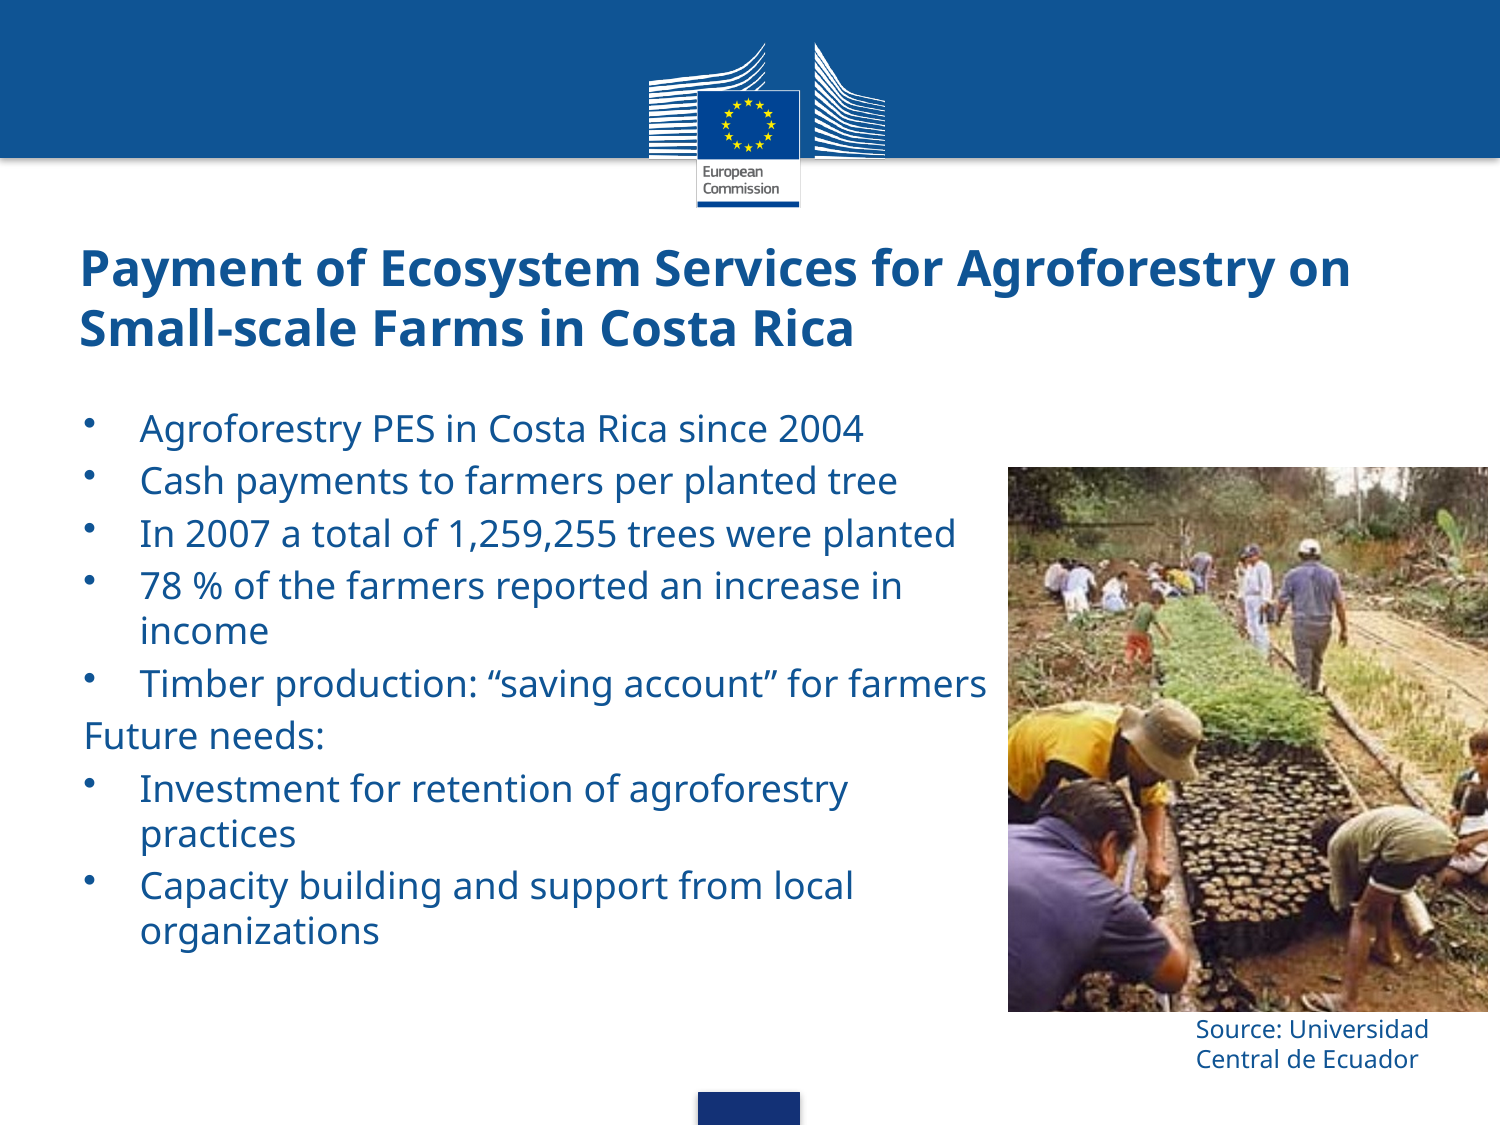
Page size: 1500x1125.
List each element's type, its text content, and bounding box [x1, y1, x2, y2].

picture [1008, 467, 1488, 1012]
text_box Source: Universidad Central de Ecuador [1181, 1006, 1500, 1082]
picture [649, 42, 885, 208]
list Agroforestry PES in Costa Rica since 2004 Cash payments to farmers per planted tree In 2007 a total of 1,259,255 trees were planted 78 % of the farmers reported an increase in income Timber production: “saving account” for farmers Future needs: Investment for retention of agroforestry practices Capacity building and support from local organizations [68, 397, 1022, 977]
title Payment of Ecosystem Services for Agroforestry on Small-scale Farms in Costa Rica [64, 219, 1459, 374]
